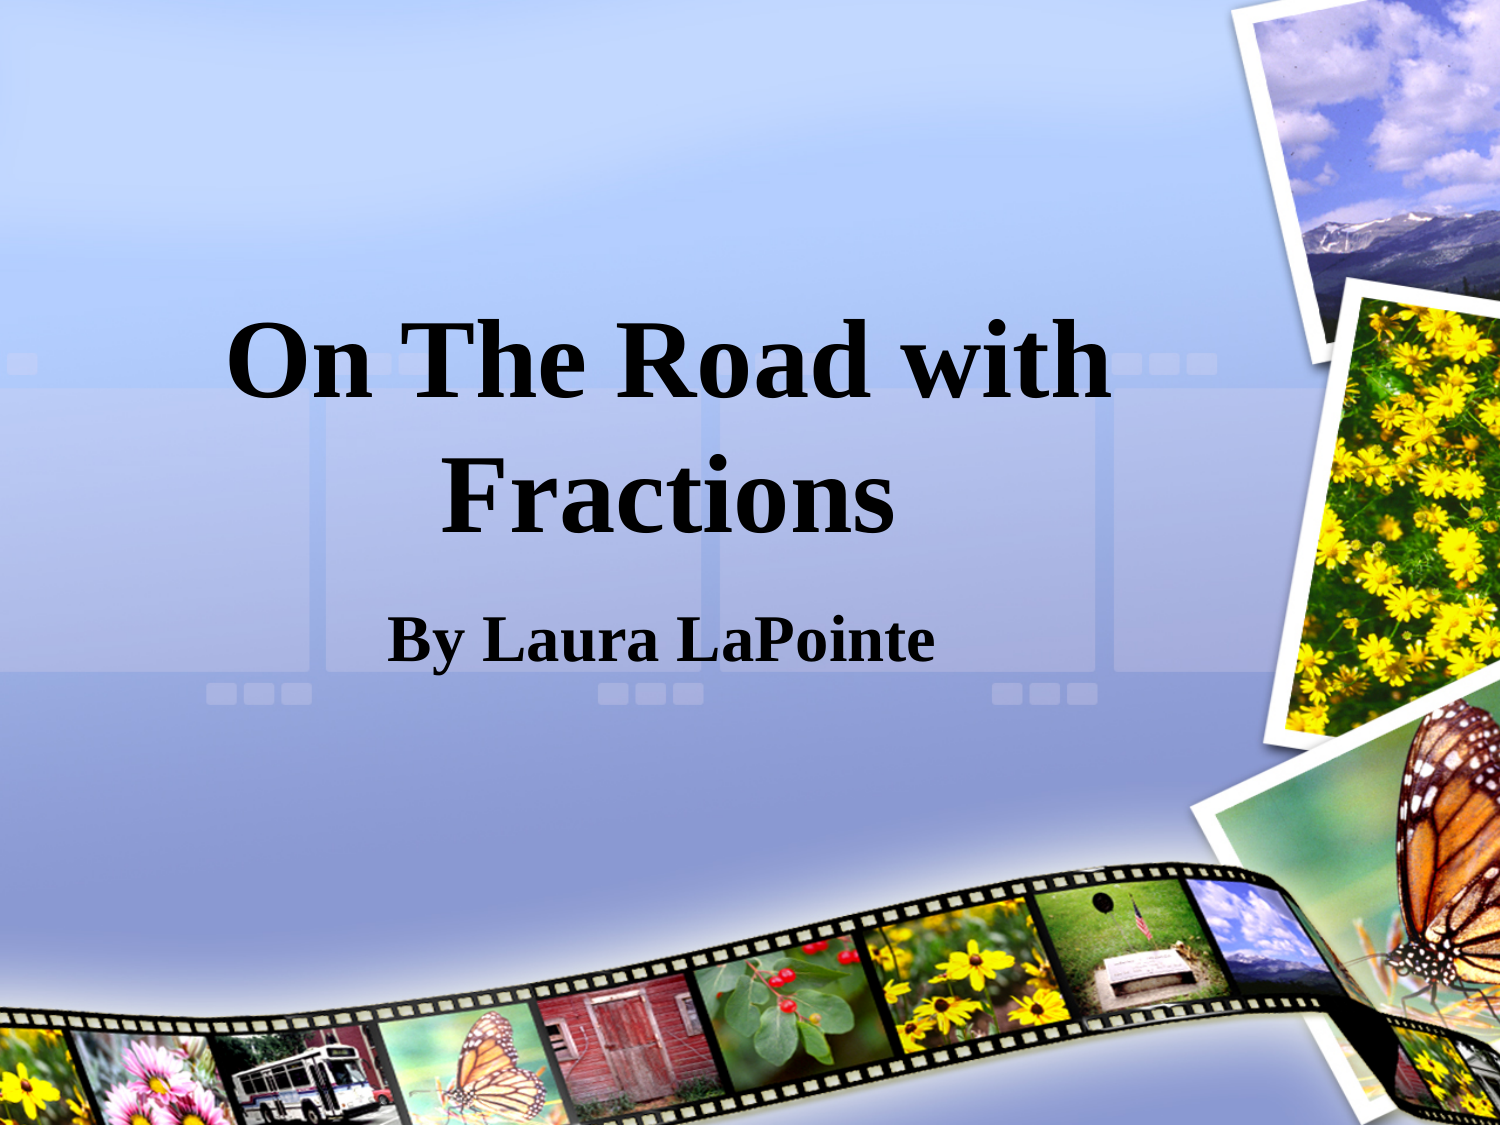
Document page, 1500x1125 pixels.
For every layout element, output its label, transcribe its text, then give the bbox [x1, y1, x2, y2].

title On The Road with Fractions [99, 374, 1238, 563]
picture [0, 0, 1500, 1125]
subtitle By Laura LaPointe [137, 587, 1188, 813]
